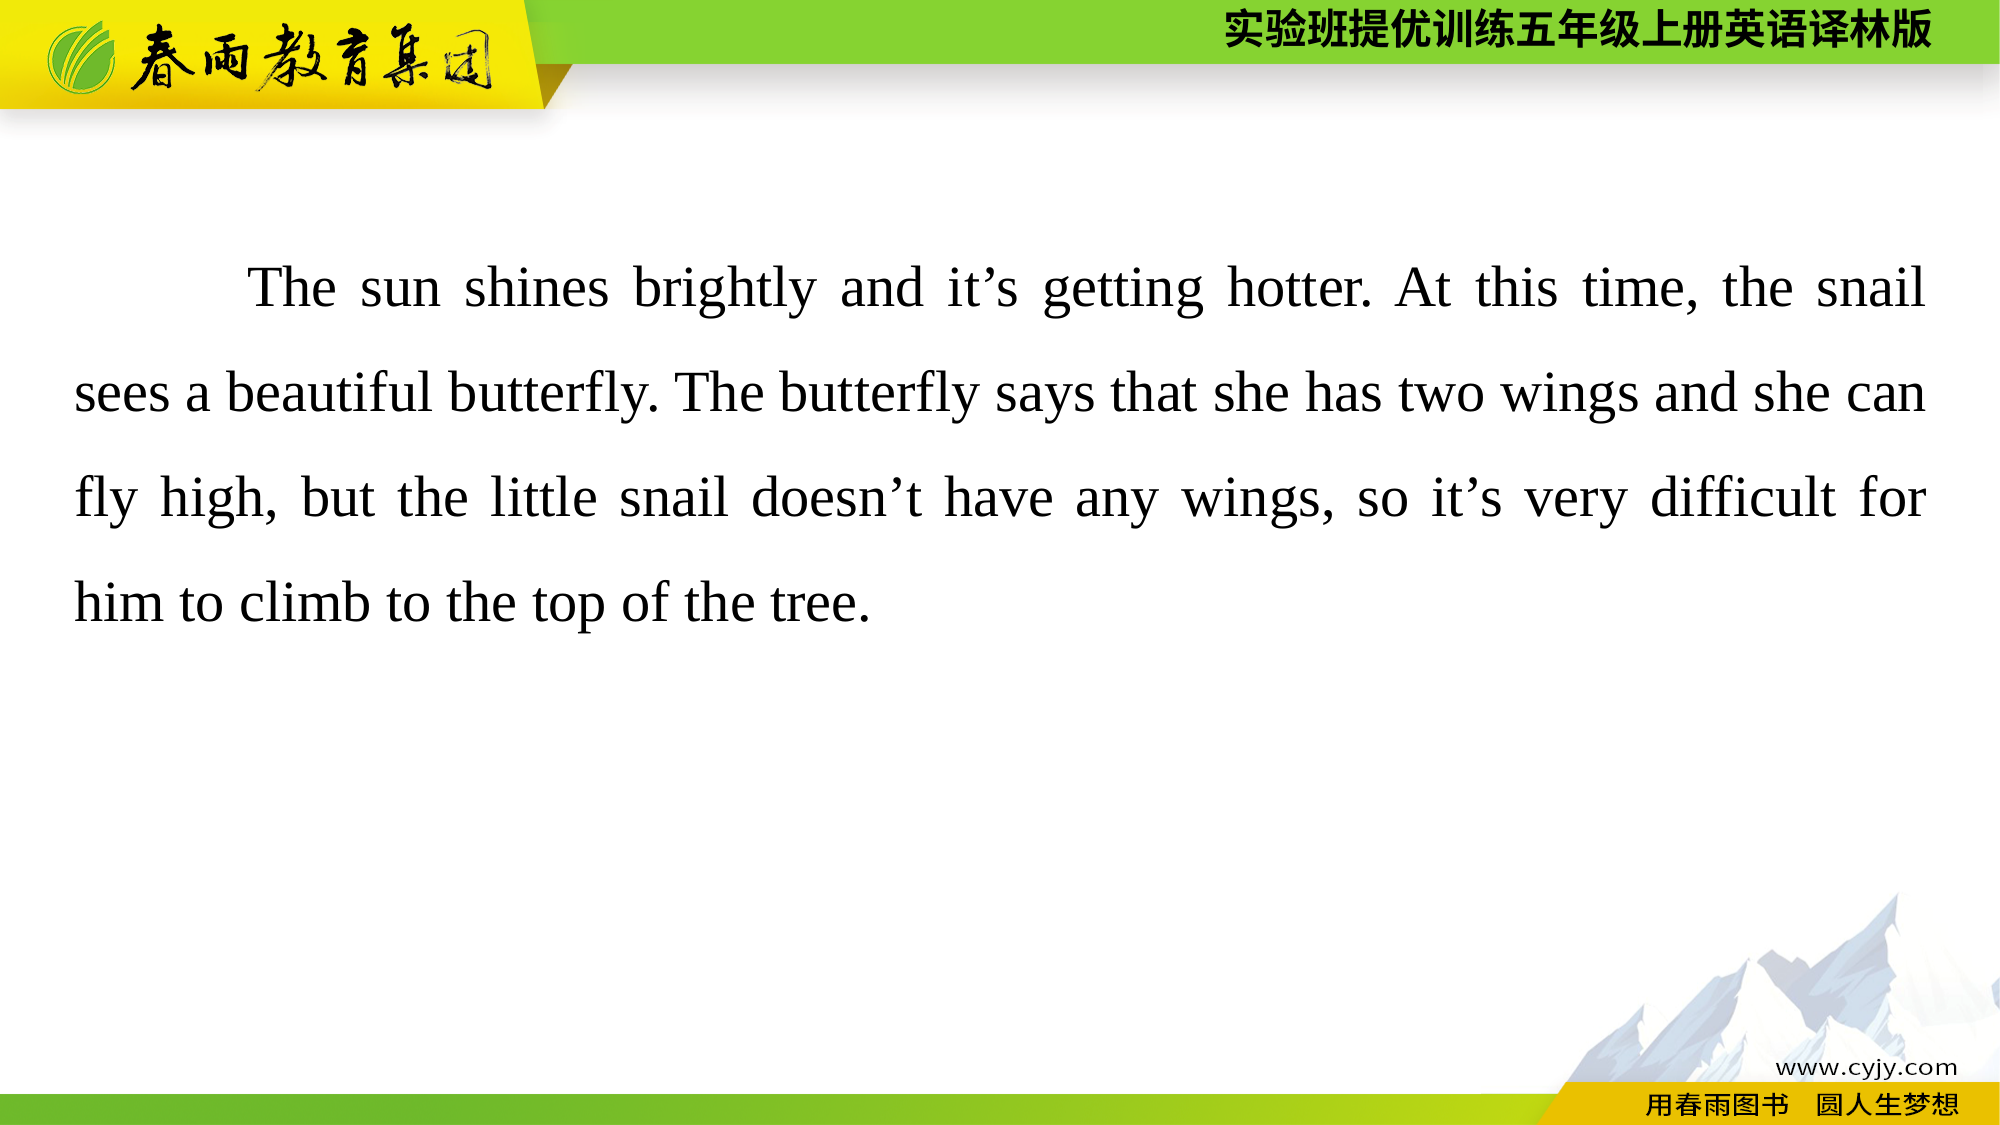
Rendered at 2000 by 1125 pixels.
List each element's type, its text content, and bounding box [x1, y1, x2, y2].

list The sun shines brightly and it’s getting hotter. At this time, the snail sees a beautiful butterfly. The butterfly says that she has two wings and she can fly high, but the little snail doesn’t have any wings, so it’s very difficult for him to climb to the top of the tree. [59, 205, 1944, 646]
picture [0, 0, 2000, 1125]
